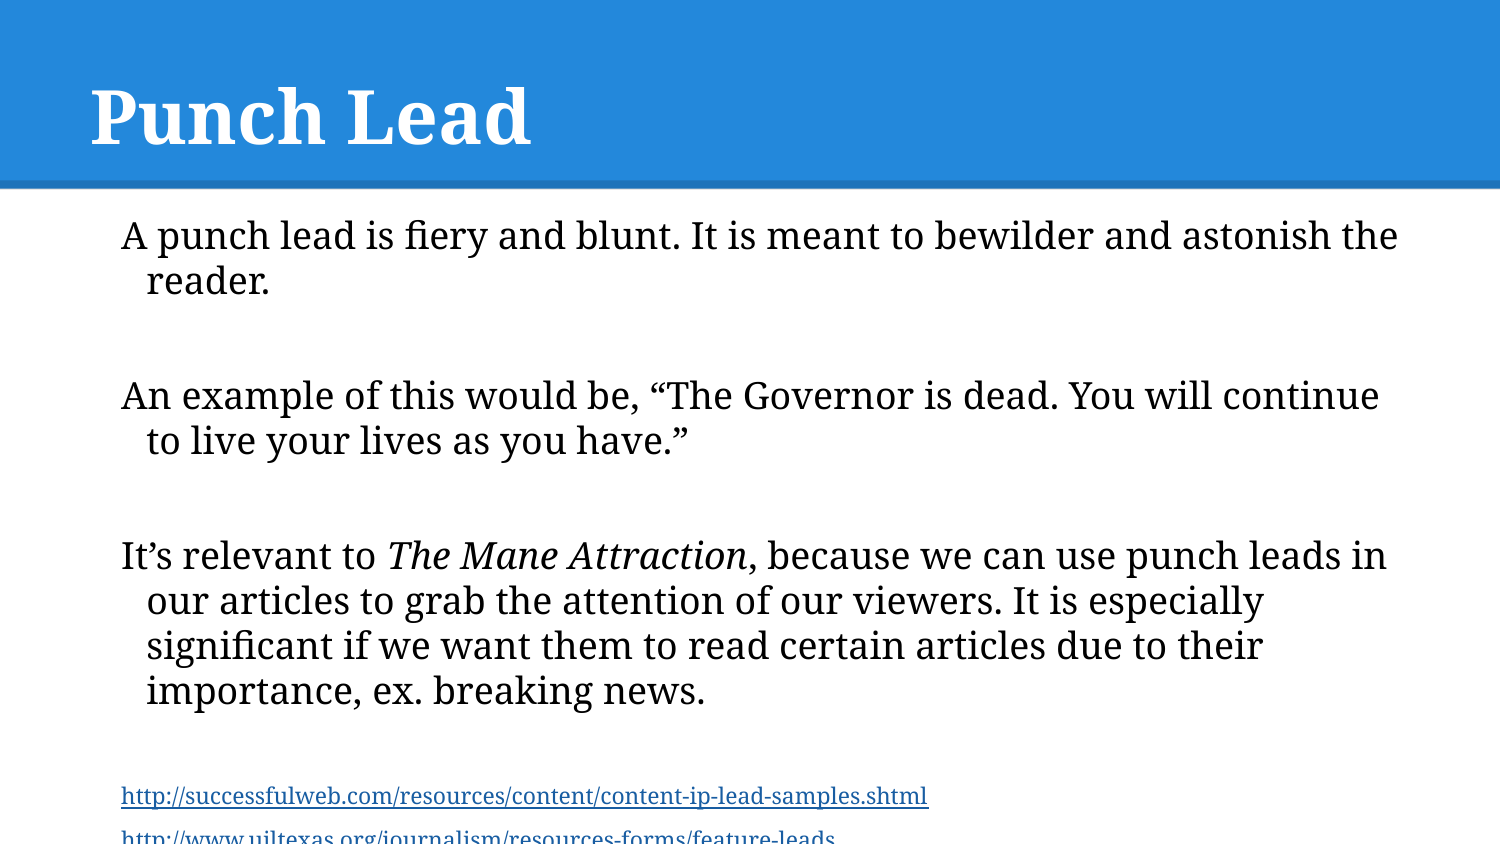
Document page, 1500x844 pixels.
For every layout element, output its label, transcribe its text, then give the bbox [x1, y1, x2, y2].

title Punch Lead [75, 33, 1425, 175]
list A punch lead is fiery and blunt. It is meant to bewilder and astonish the reader. An example of this would be, “The Governor is dead. You will continue to live your lives as you have.” It’s relevant to The Mane Attraction, because we can use punch leads in our articles to grab the attention of our viewers. It is especially significant if we want them to read certain articles due to their importance, ex. breaking news. http://successfulweb.com/resources/content/content-ip-lead-samples.shtml http://www.uiltexas.org/journalism/resources-forms/feature-leads [75, 196, 1425, 808]
